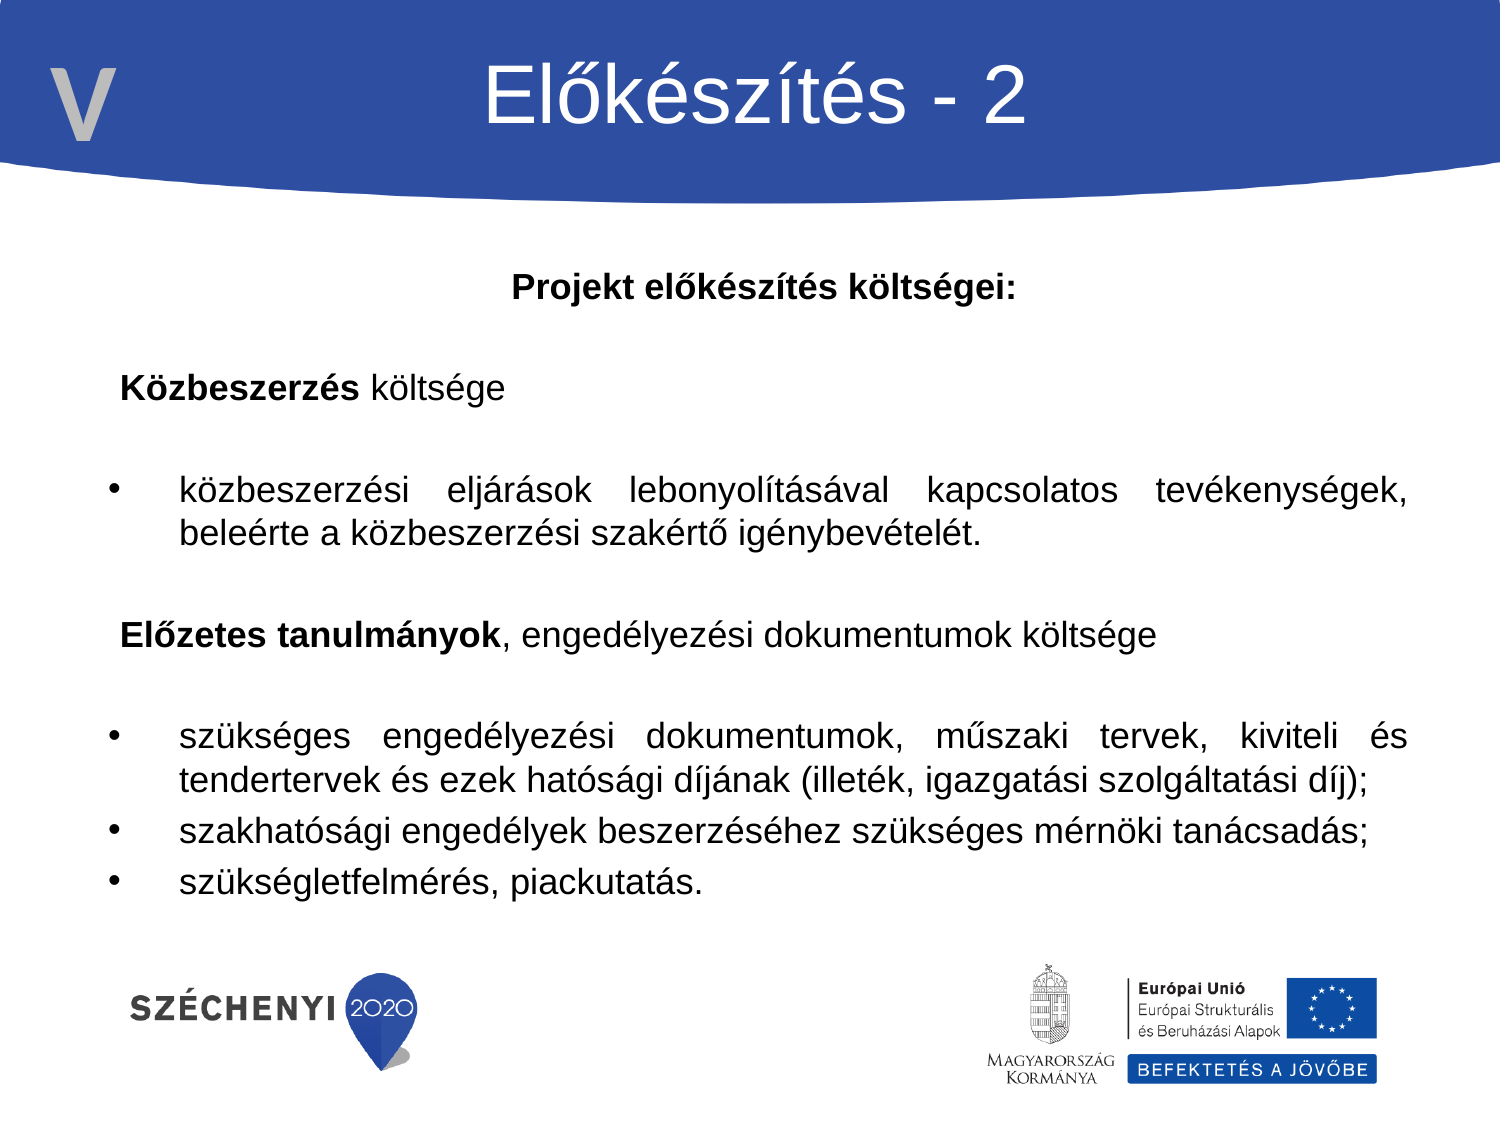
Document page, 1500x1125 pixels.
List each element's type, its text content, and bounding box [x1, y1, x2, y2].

text_box Előkészítés - 2 [159, 32, 1353, 148]
list Projekt előkészítés költségei: Közbeszerzés költsége közbeszerzési eljárások lebonyolításával kapcsolatos tevékenységek, beleérte a közbeszerzési szakértő igénybevételét. Előzetes tanulmányok, engedélyezési dokumentumok költsége szükséges engedélyezési dokumentumok, műszaki tervek, kiviteli és tendertervek és ezek hatósági díjának (illeték, igazgatási szolgáltatási díj); szakhatósági engedélyek beszerzéséhez szükséges mérnöki tanácsadás; szükségletfelmérés, piackutatás. [74, 255, 1425, 917]
text_box V [35, 21, 133, 172]
picture [0, 0, 1500, 1125]
